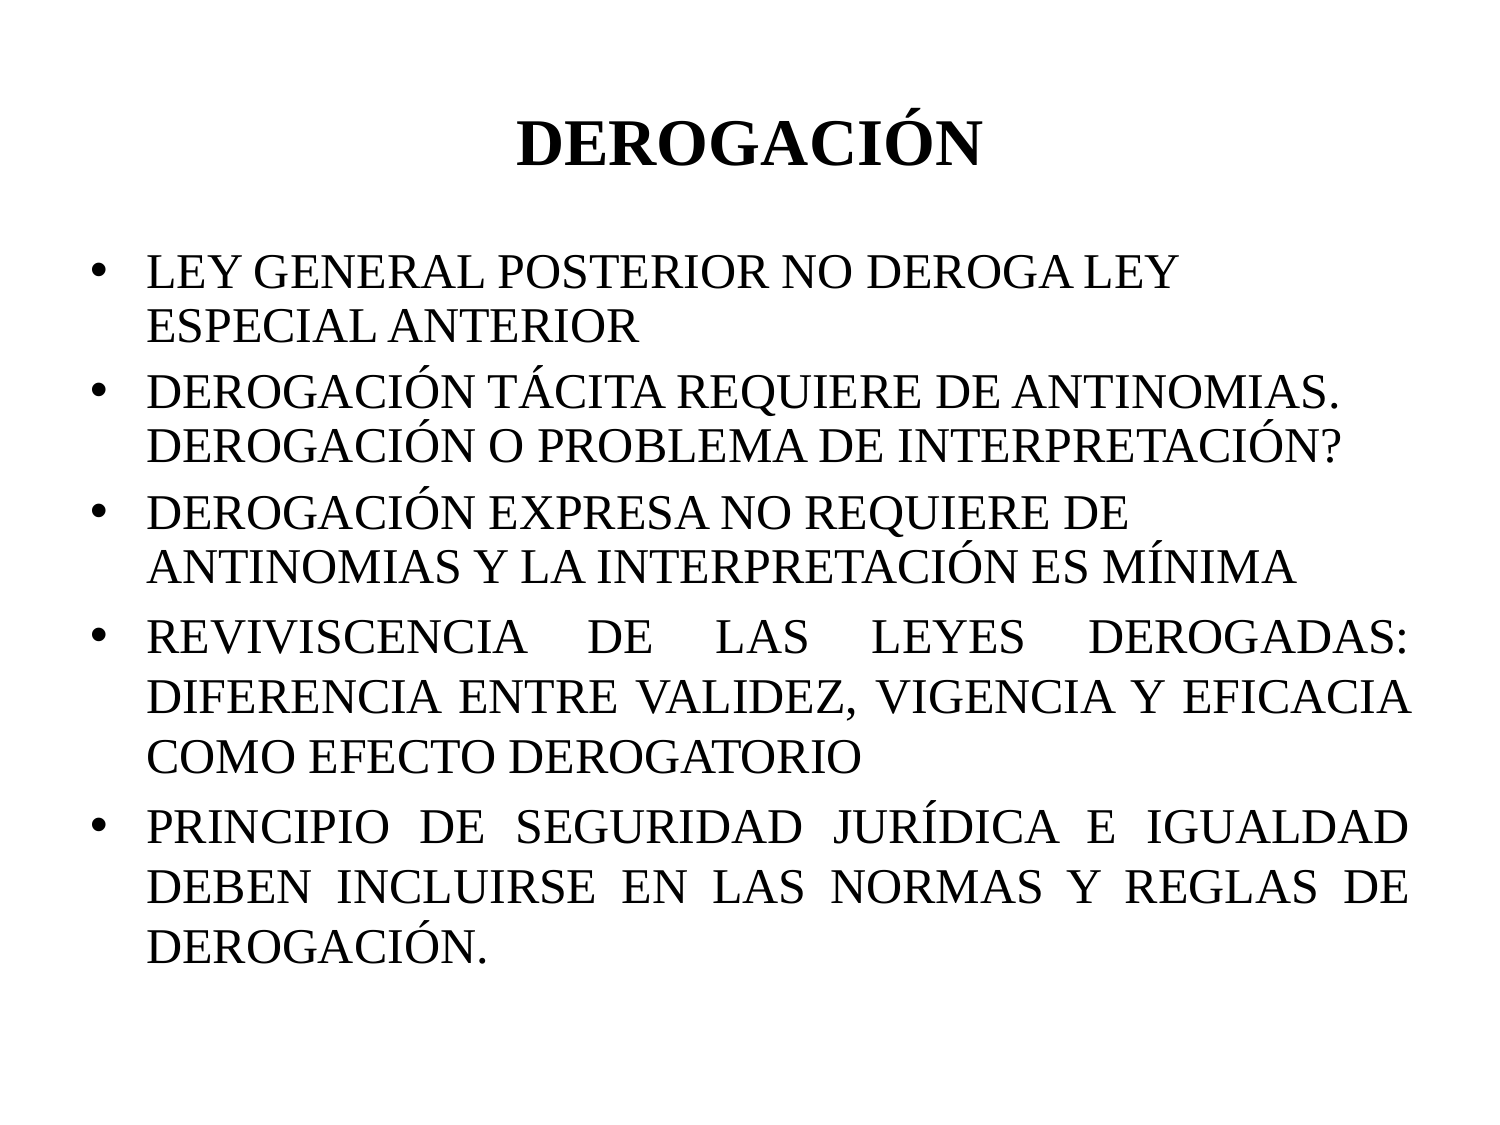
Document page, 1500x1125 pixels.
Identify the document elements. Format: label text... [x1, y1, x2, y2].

title DEROGACIÓN [75, 45, 1425, 233]
list LEY GENERAL POSTERIOR NO DEROGA LEY ESPECIAL ANTERIOR DEROGACIÓN TÁCITA REQUIERE DE ANTINOMIAS. DEROGACIÓN O PROBLEMA DE INTERPRETACIÓN? DEROGACIÓN EXPRESA NO REQUIERE DE ANTINOMIAS Y LA INTERPRETACIÓN ES MÍNIMA REVIVISCENCIA DE LAS LEYES DEROGADAS: DIFERENCIA ENTRE VALIDEZ, VIGENCIA Y EFICACIA COMO EFECTO DEROGATORIO PRINCIPIO DE SEGURIDAD JURÍDICA E IGUALDAD DEBEN INCLUIRSE EN LAS NORMAS Y REGLAS DE DEROGACIÓN. [75, 237, 1425, 1025]
